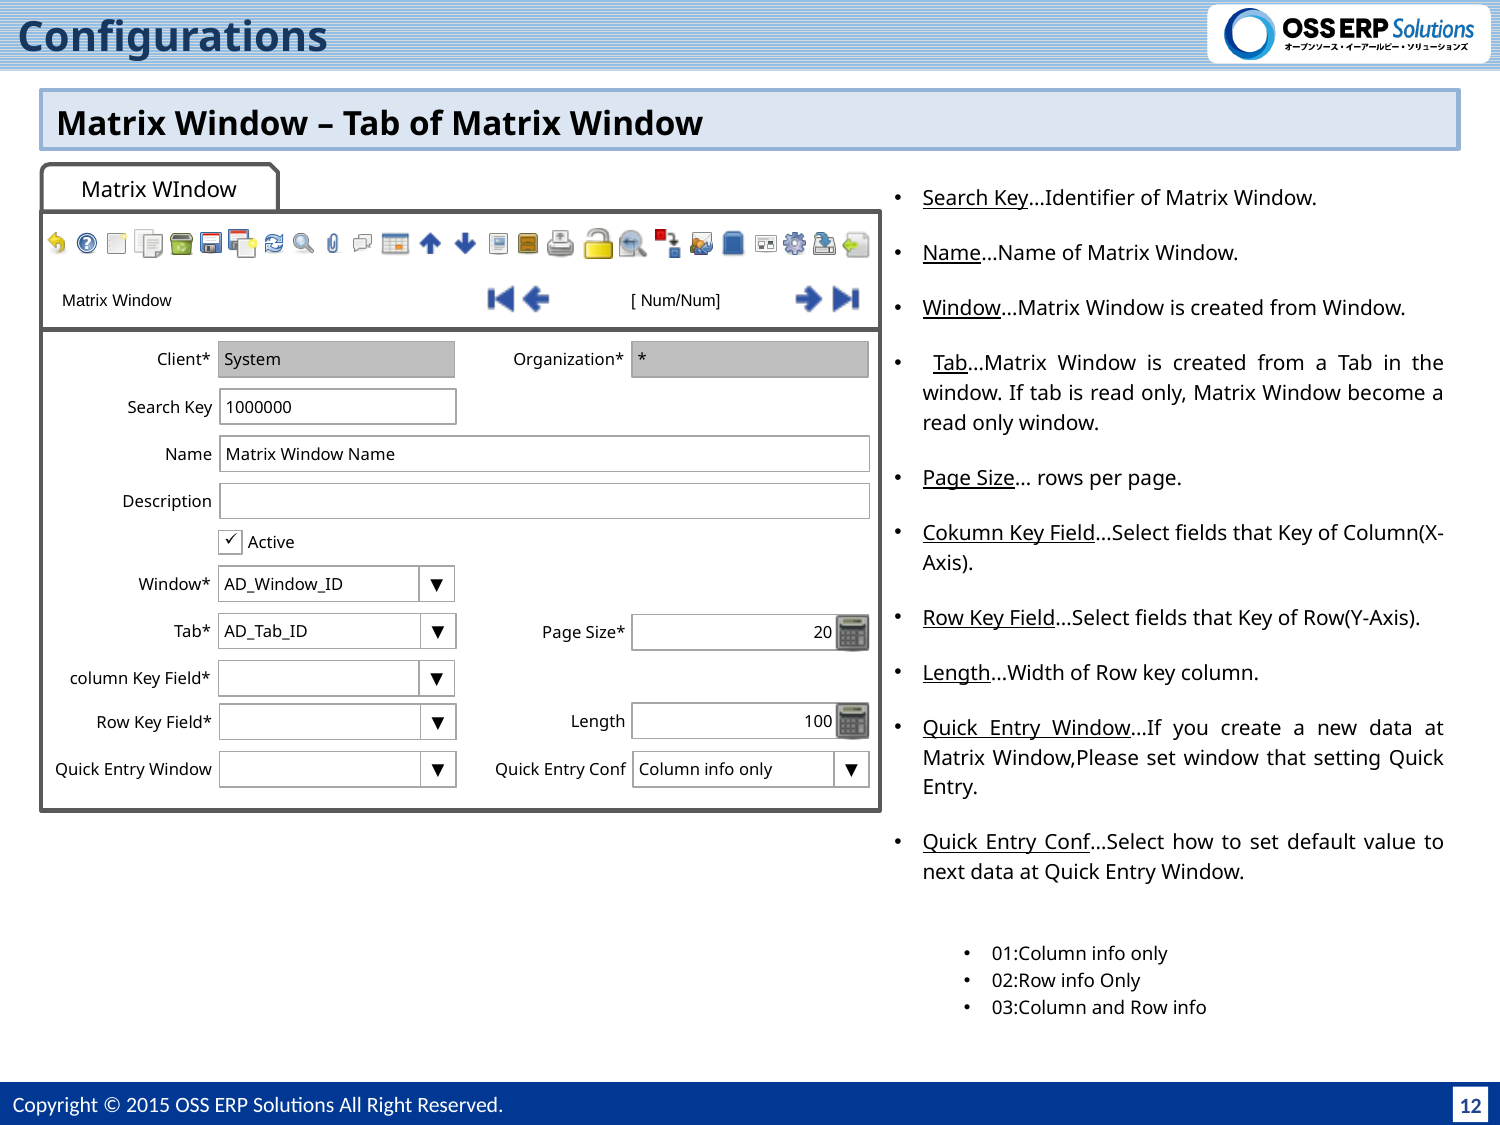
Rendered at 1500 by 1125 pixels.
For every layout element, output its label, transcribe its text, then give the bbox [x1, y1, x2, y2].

text_box ▼ [418, 749, 453, 789]
picture [1353, 8, 1474, 60]
text_box 20 [634, 613, 834, 652]
text_box 01:Column info only 02:Row info Only 03:Column and Row info [947, 928, 1354, 1037]
text_box 100 [634, 701, 835, 740]
text_box Tab* [38, 611, 219, 651]
text_box Matrix Window – Tab of Matrix Window [39, 88, 1461, 151]
text_box [219, 658, 417, 698]
text_box Organization* [451, 339, 633, 379]
text_box Length [405, 701, 634, 740]
text_box AD_Window_ID [219, 564, 417, 603]
picture [786, 276, 870, 323]
text_box Page Size* [405, 613, 634, 652]
picture [477, 276, 560, 323]
title Configurations [2, 0, 1353, 70]
text_box Matrix Window Name [220, 434, 871, 473]
text_box Matrix Window [47, 280, 303, 319]
text_box Matrix WIndow [39, 162, 280, 214]
text_box Quick Entry Window [39, 749, 220, 789]
text_box Name [39, 434, 220, 473]
text_box [220, 749, 418, 789]
text_box [216, 528, 244, 556]
text_box Window* [38, 564, 219, 603]
text_box Quick Entry Conf [453, 749, 634, 789]
text_box 1000000 [220, 387, 458, 426]
text_box ▼ [417, 658, 457, 698]
text_box [ Num/Num] [563, 280, 782, 319]
text_box Description [39, 481, 220, 521]
text_box Row Key Field* [39, 702, 220, 742]
text_box ▼ [832, 749, 871, 789]
text_box column Key Field* [38, 658, 219, 698]
text_box * [633, 339, 870, 379]
picture [833, 702, 871, 740]
text_box Client* [38, 339, 219, 379]
text_box [39, 209, 878, 328]
text_box AD_Tab_ID [219, 611, 418, 651]
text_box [46, 227, 874, 259]
text_box [220, 481, 871, 521]
picture [833, 614, 871, 652]
text_box Active [244, 528, 421, 556]
text_box [39, 328, 878, 813]
text_box ▼ [417, 564, 457, 603]
text_box Search Key…Identifier of Matrix Window. Name…Name of Matrix Window. Window…Matrix Window is created from Window. Tab…Matrix Window is created from a Tab in the window. If tab is read only, Matrix Window become a read only window. Page Size… rows per page. Cokumn Key Field…Select fields that Key of Column(X-Axis). Row Key Field…Select fields that Key of Row(Y-Axis). Length…Width of Row key column. Quick Entry Window…If you create a new data at Matrix Window,Please set window that setting Quick Entry. Quick Entry Conf…Select how to set default value to next data at Quick Entry Window. [878, 171, 1461, 1037]
text_box Column info only [634, 749, 832, 789]
text_box Search Key [39, 387, 220, 426]
text_box [220, 702, 418, 742]
text_box System [219, 339, 451, 379]
